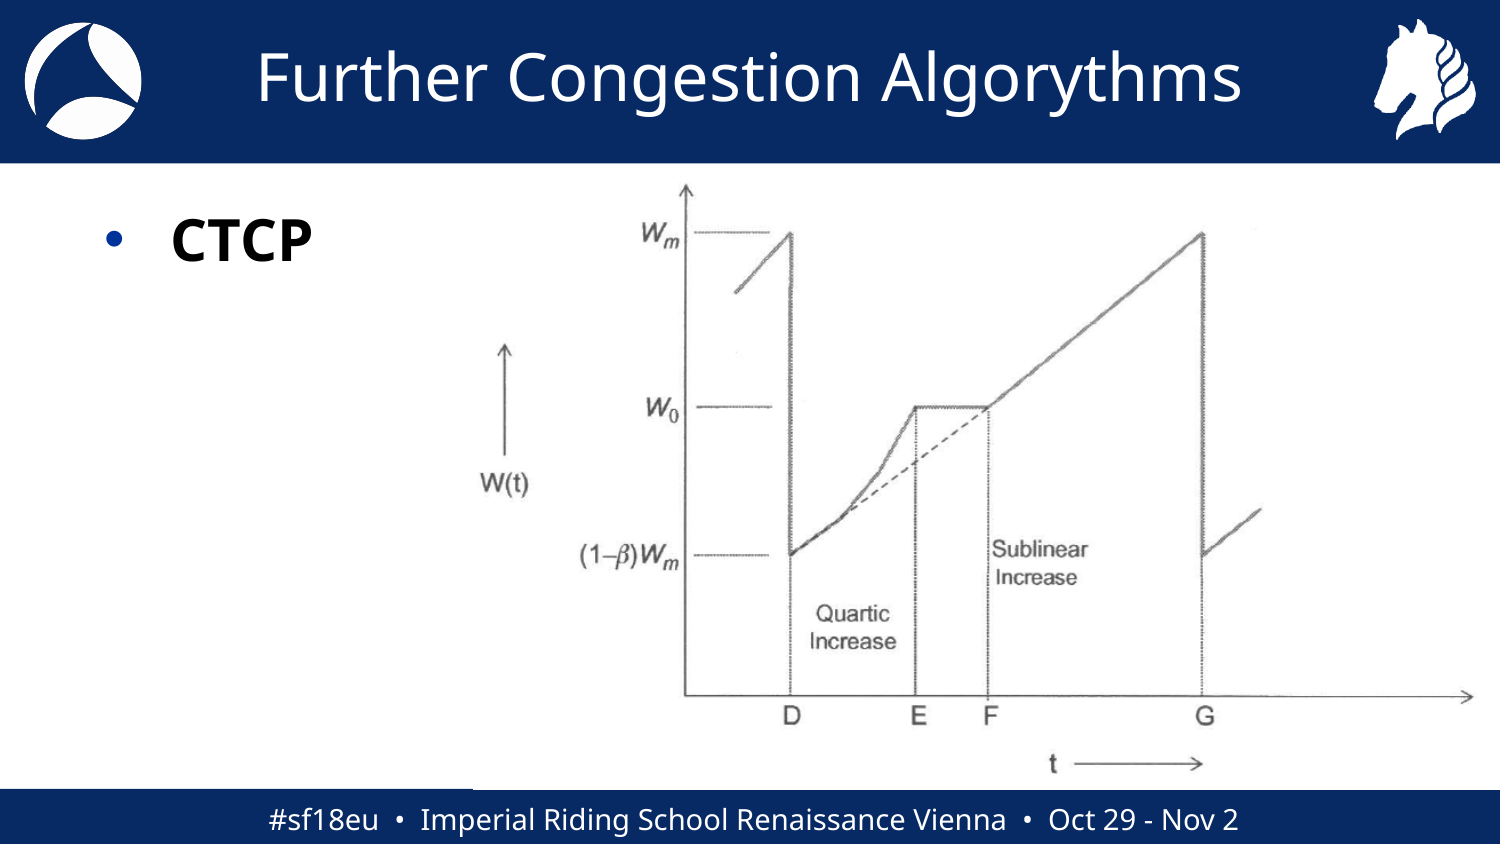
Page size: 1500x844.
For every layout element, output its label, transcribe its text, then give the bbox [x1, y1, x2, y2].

picture [1361, 8, 1489, 151]
picture [473, 164, 1500, 790]
list CTCP [80, 195, 468, 754]
title Further Congestion Algorythms [188, 0, 1312, 161]
picture [24, 22, 142, 140]
